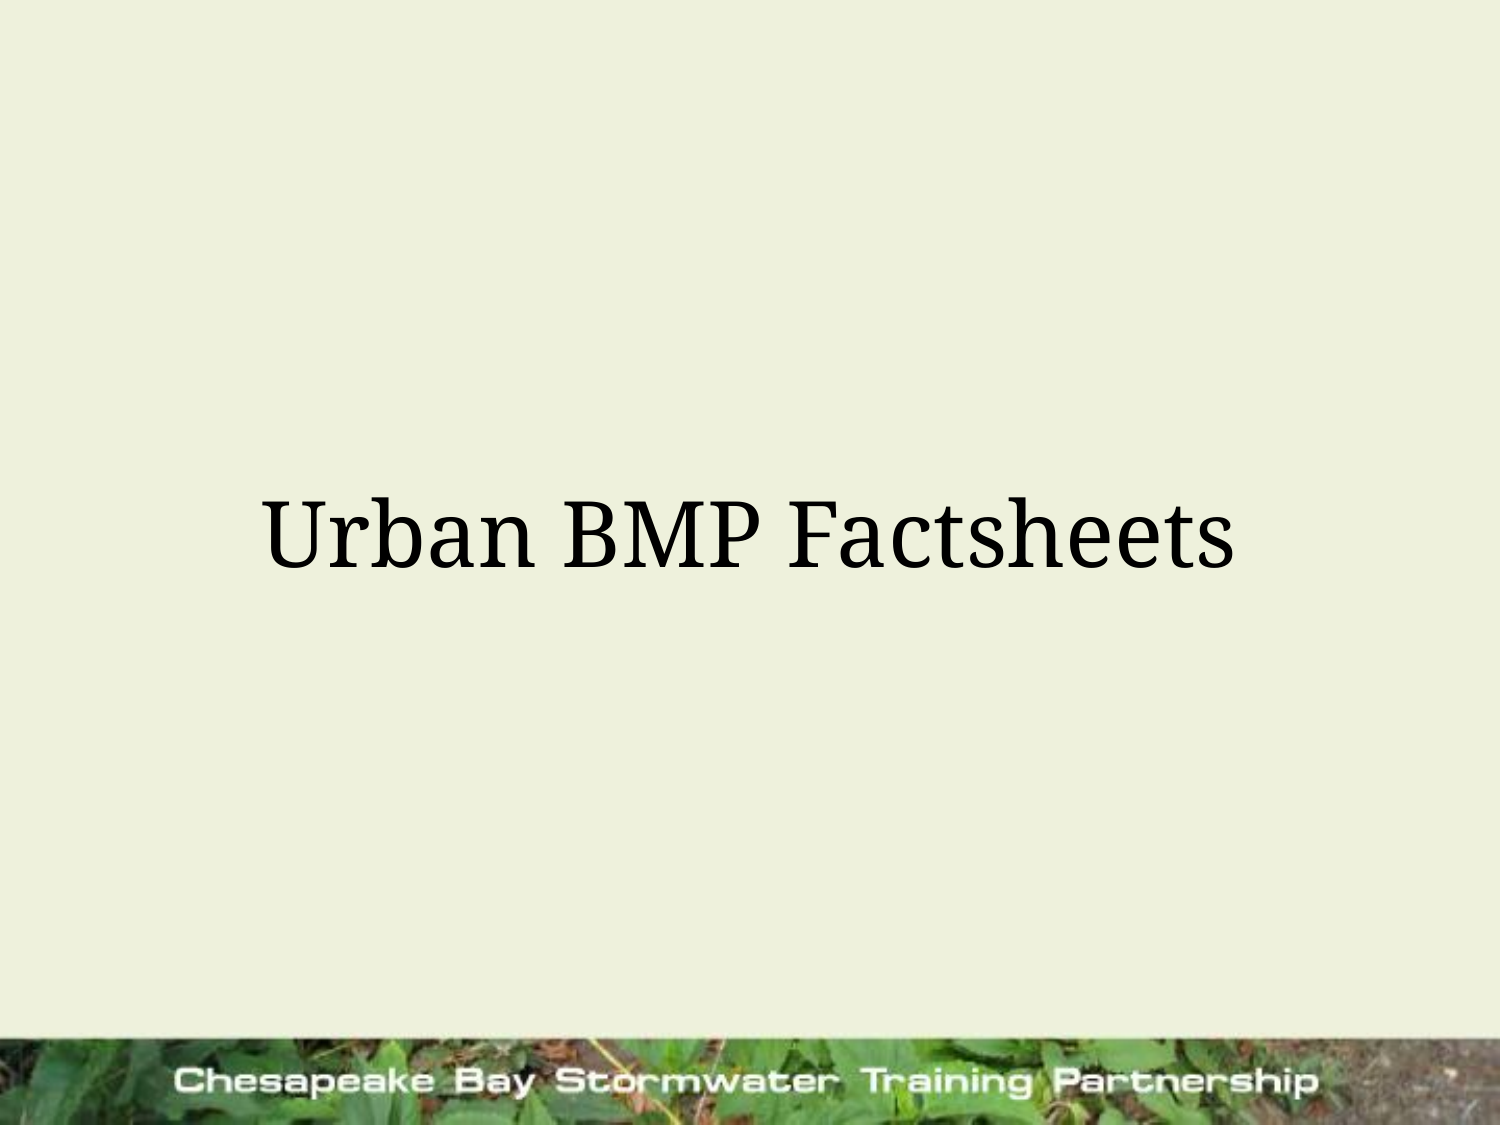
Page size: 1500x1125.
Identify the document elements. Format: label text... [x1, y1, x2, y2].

picture [0, 0, 1500, 1125]
title Urban BMP Factsheets [75, 437, 1425, 625]
